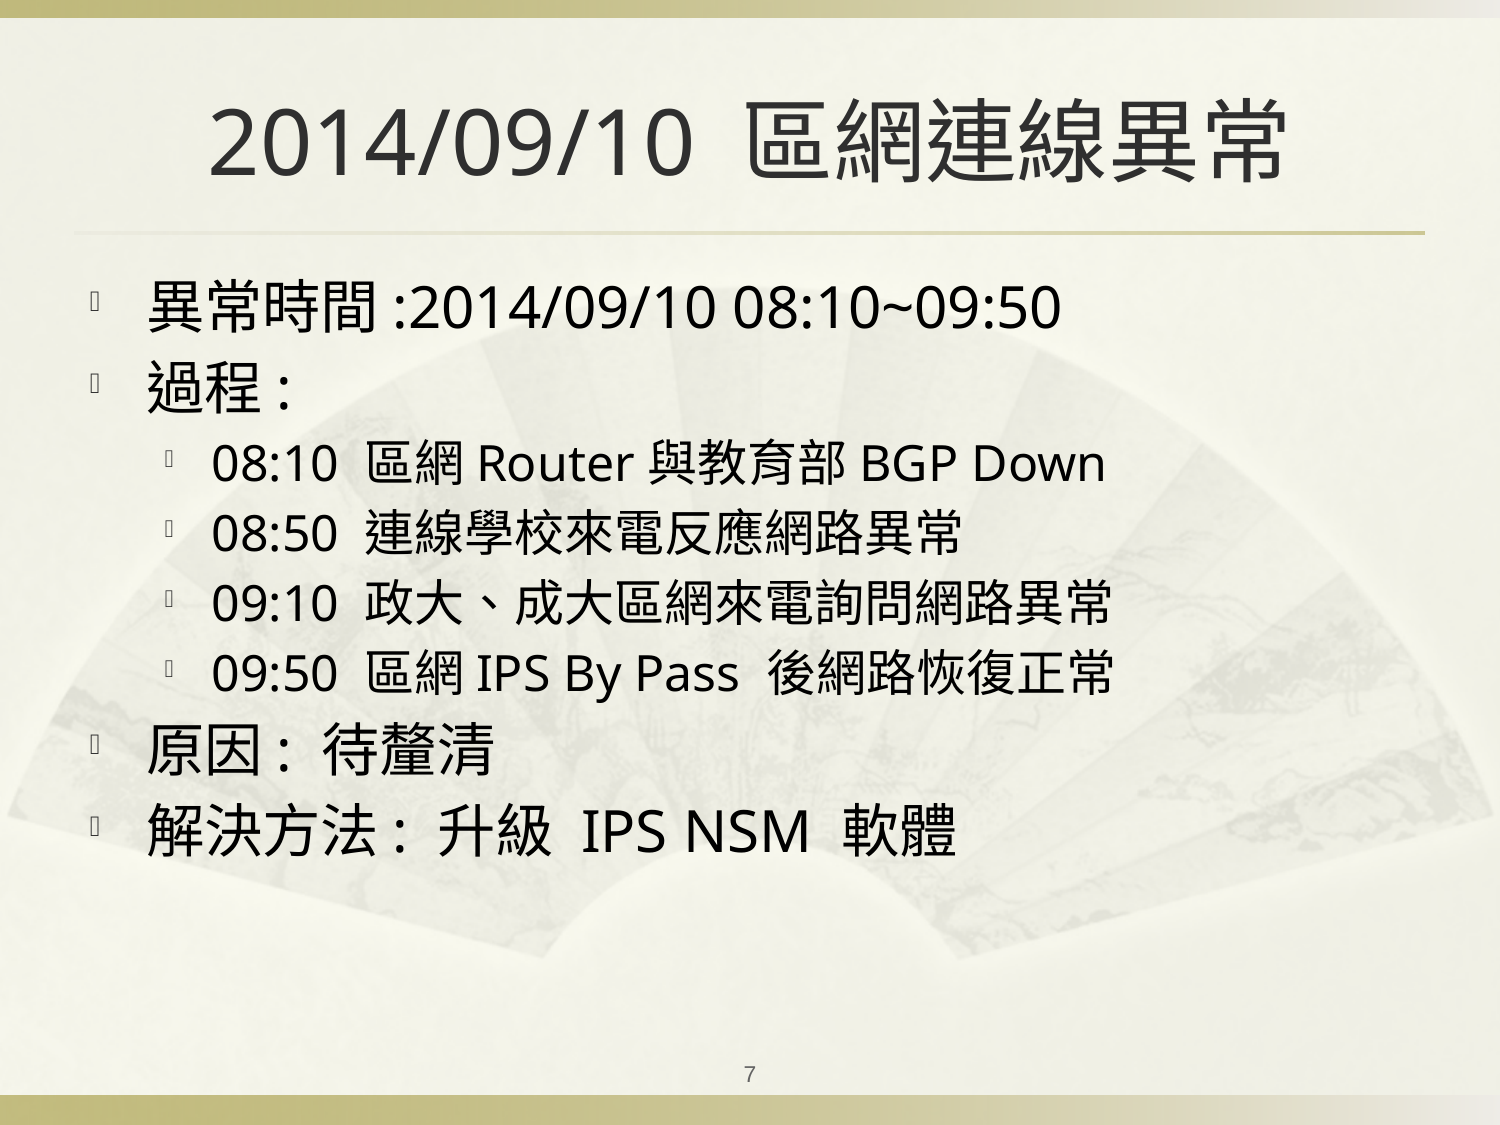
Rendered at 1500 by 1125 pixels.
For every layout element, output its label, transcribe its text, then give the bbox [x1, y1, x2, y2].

slide_number 7 [675, 1050, 825, 1097]
title 2014/09/10 區網連線異常 [75, 45, 1425, 233]
list 異常時間:2014/09/10 08:10~09:50 過程: 08:10 區網Router與教育部BGP Down 08:50 連線學校來電反應網路異常 09:10 政大、成大區網來電詢問網路異常 09:50 區網IPS By Pass 後網路恢復正常 原因: 待釐清 解決方法: 升級 IPS NSM 軟體 [75, 262, 1425, 1032]
